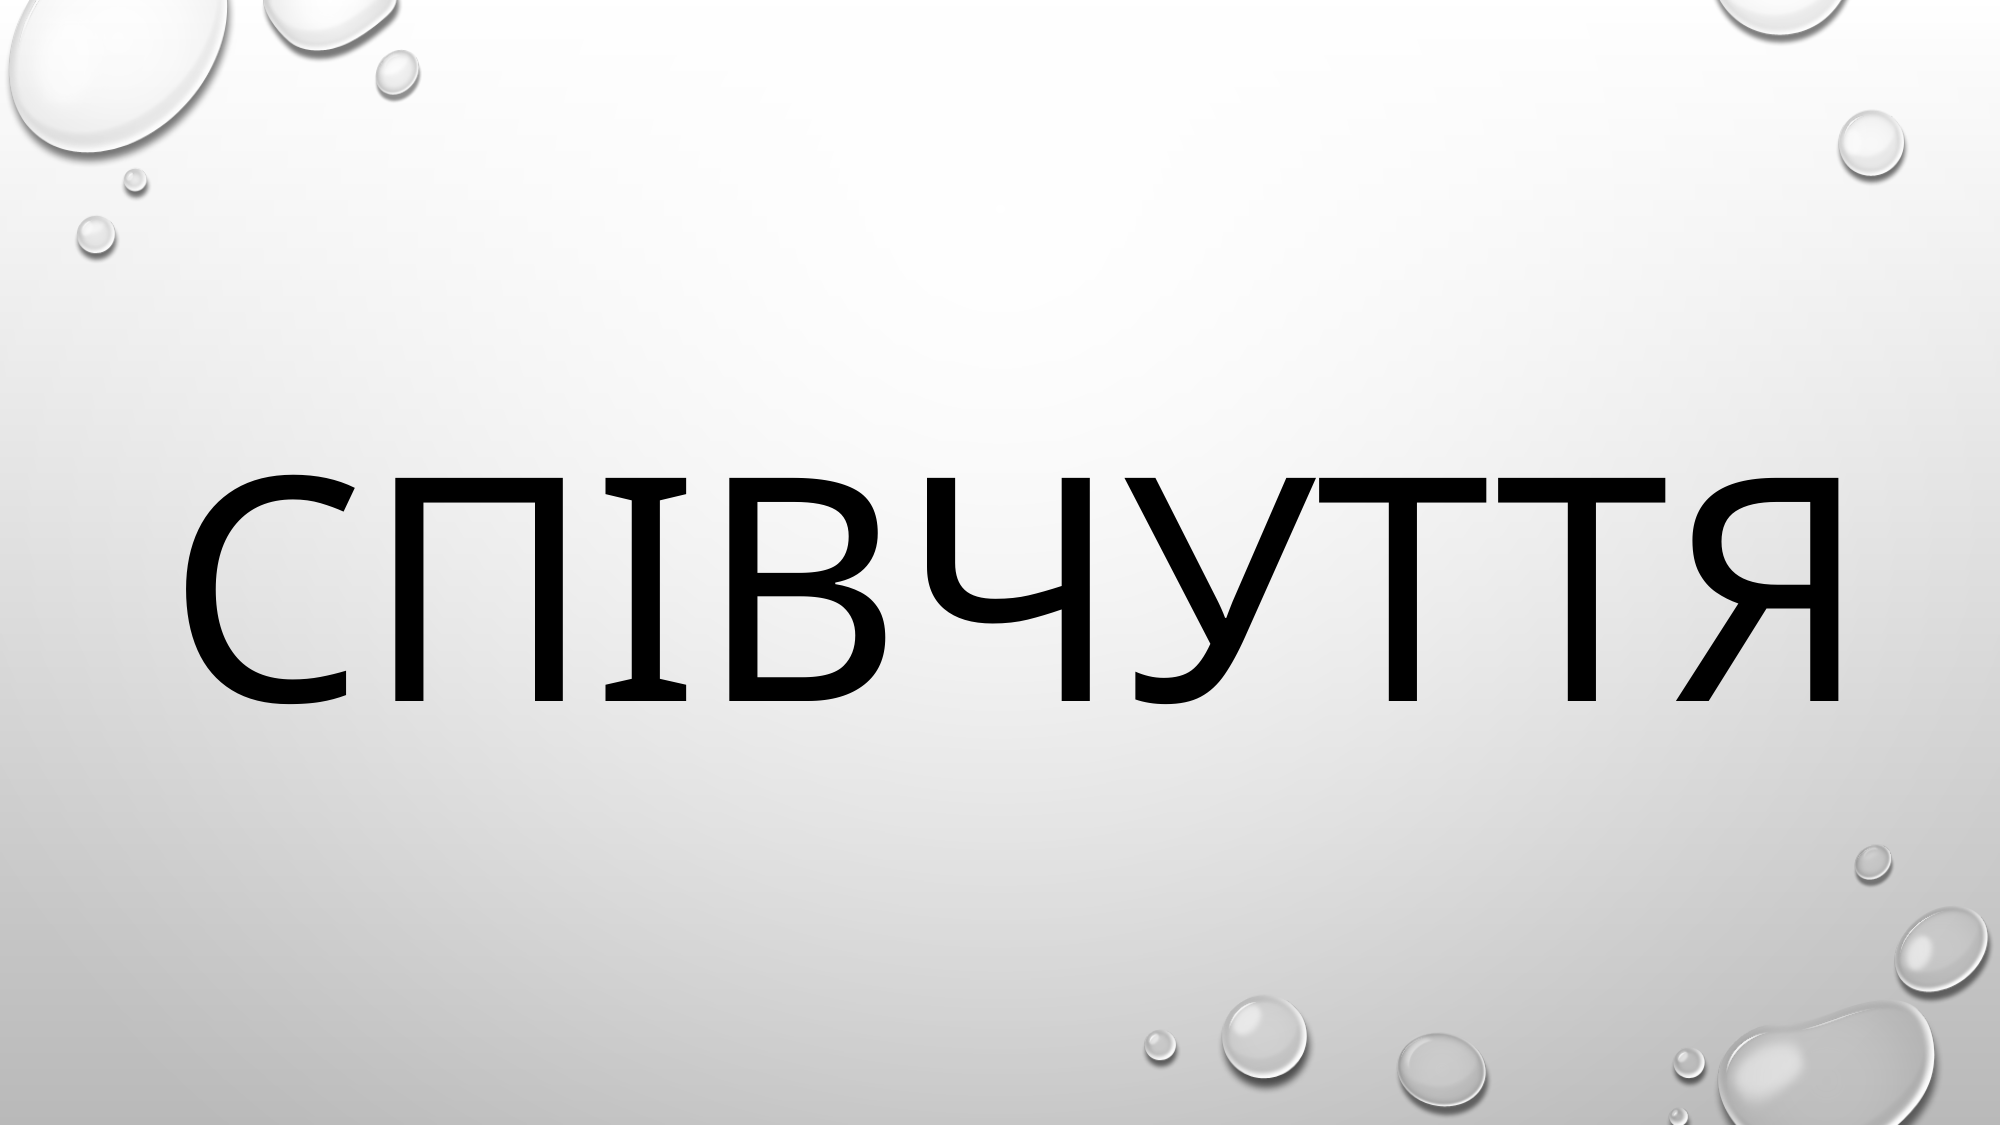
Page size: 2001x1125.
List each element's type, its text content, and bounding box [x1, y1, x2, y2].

picture [0, 0, 2000, 1125]
title співчуття [149, 135, 1889, 777]
